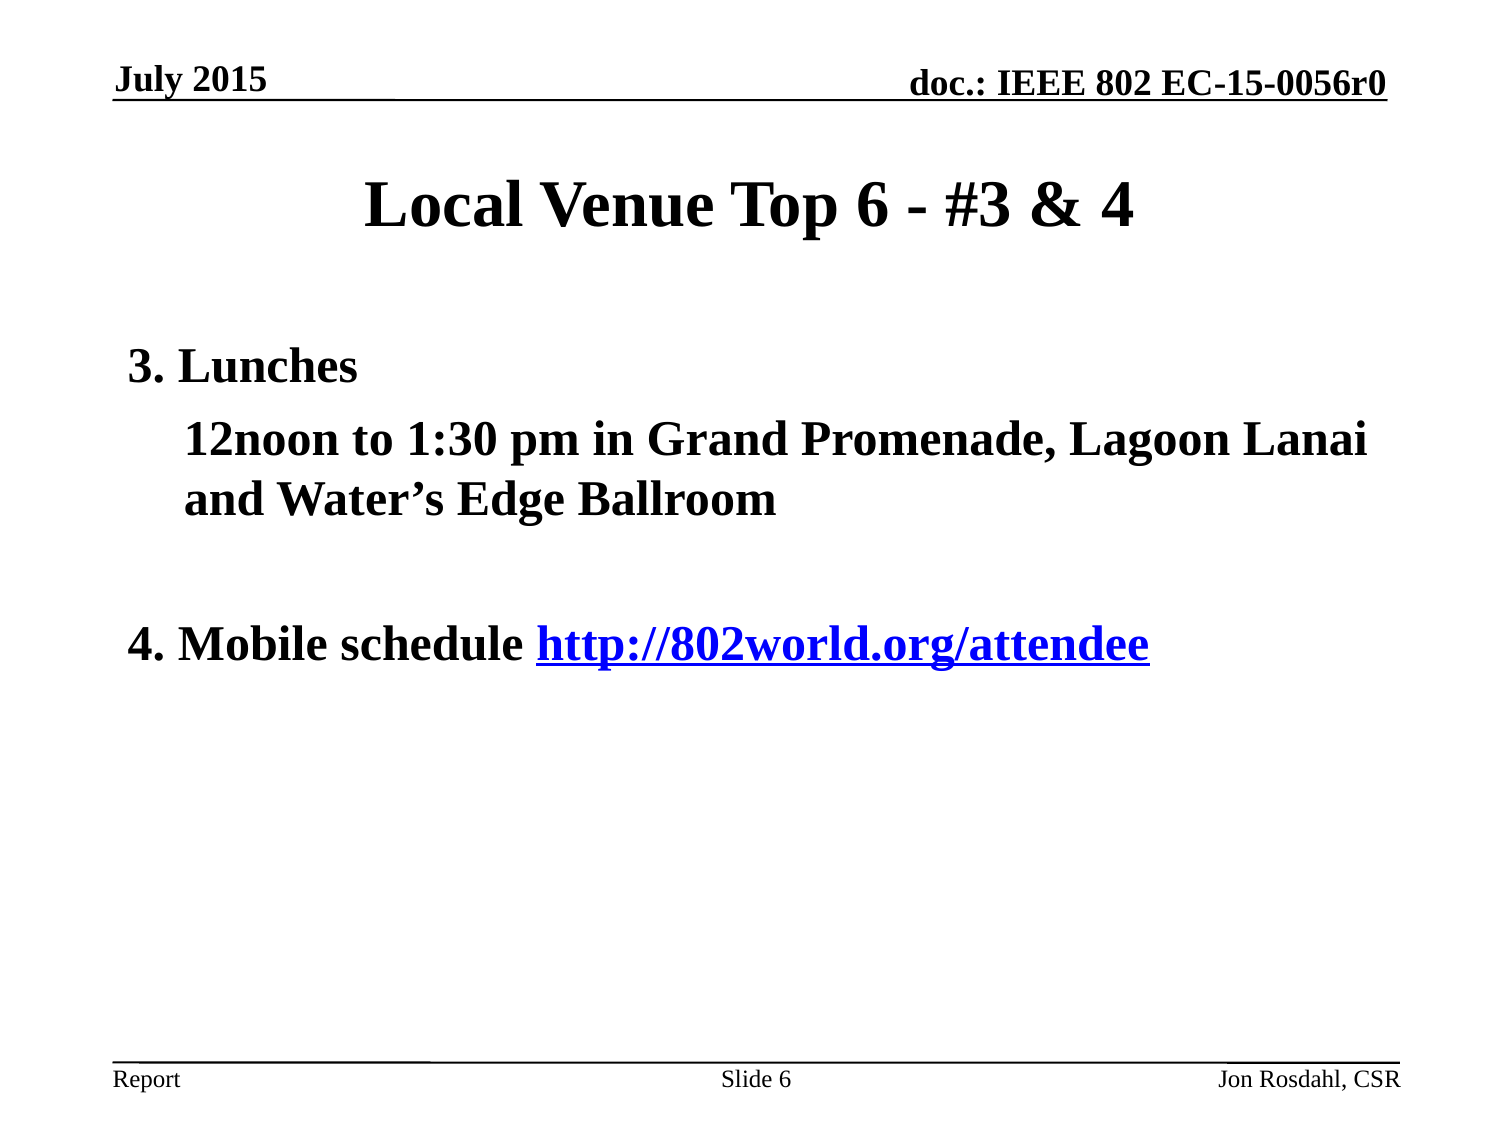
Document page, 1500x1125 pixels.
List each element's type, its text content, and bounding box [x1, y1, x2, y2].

list 3. Lunches 12noon to 1:30 pm in Grand Promenade, Lagoon Lanai and Water’s Edge Ballroom 4. Mobile schedule http://802world.org/attendee [112, 324, 1388, 1000]
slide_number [114, 54, 423, 100]
slide_number Slide 6 [712, 1061, 800, 1123]
footer Jon Rosdahl, CSR [878, 1061, 1402, 1093]
title Local Venue Top 6 - #3 & 4 [112, 112, 1388, 288]
